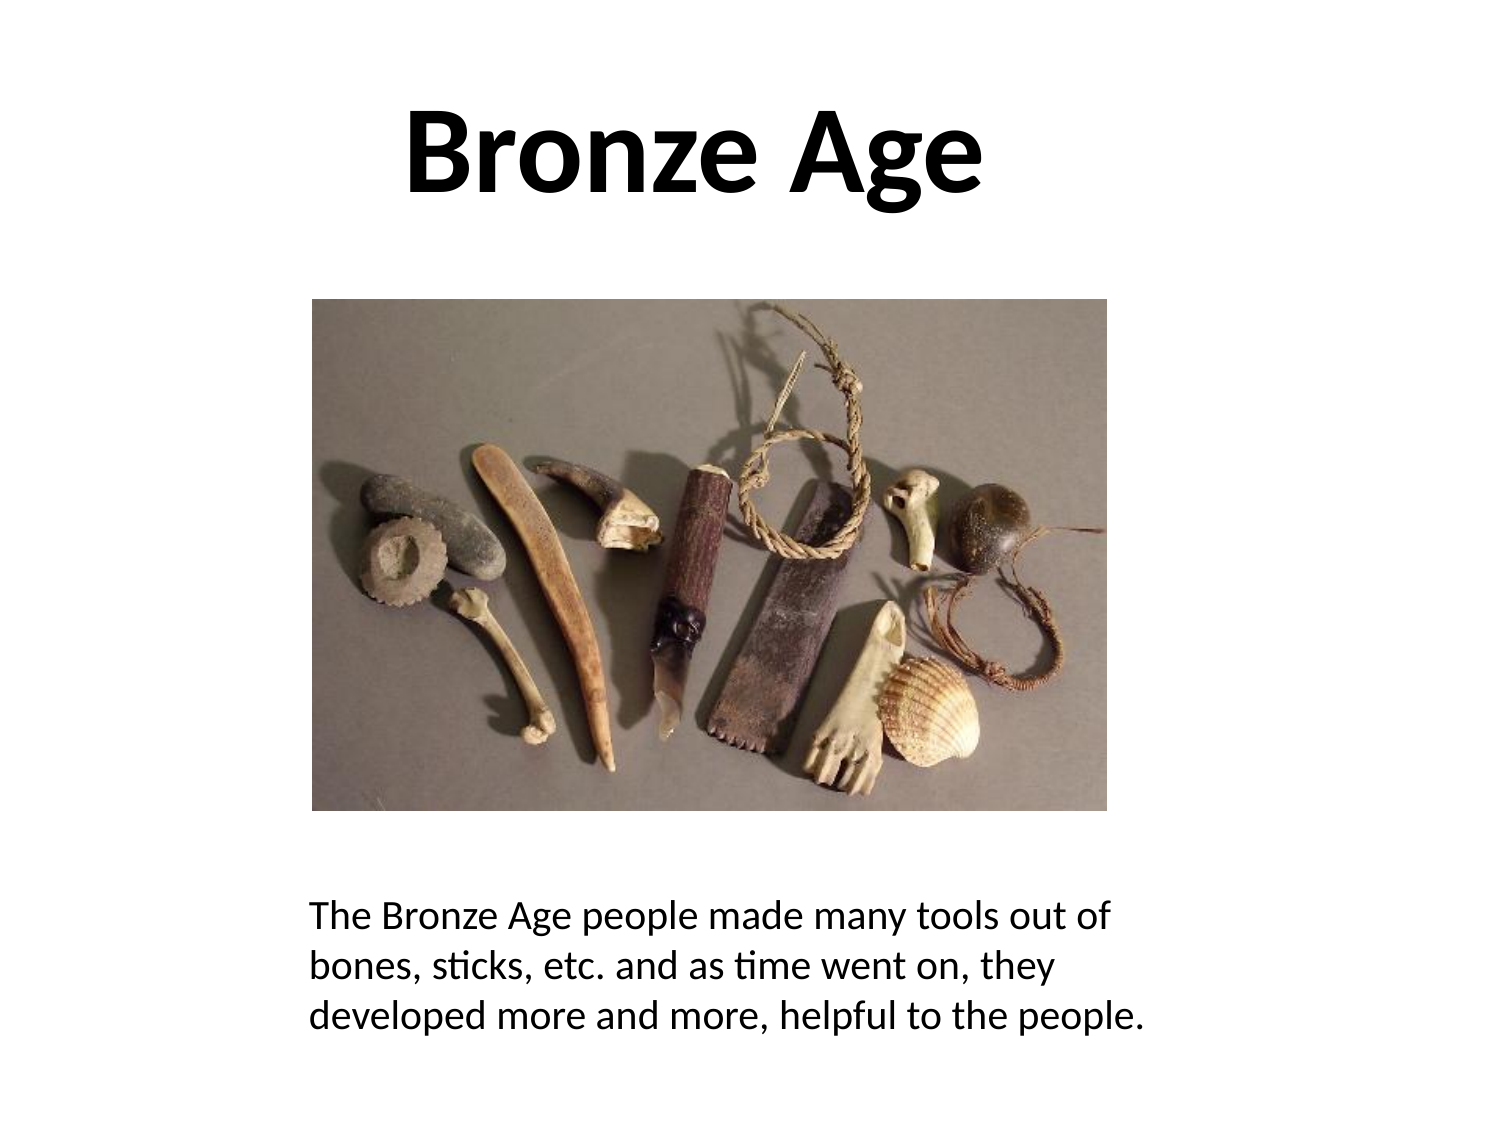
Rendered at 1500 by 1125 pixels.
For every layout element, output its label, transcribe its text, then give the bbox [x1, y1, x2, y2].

list The Bronze Age people made many tools out of bones, sticks, etc. and as time went on, they developed more and more, helpful to the people. [294, 880, 1194, 1013]
picture [312, 299, 1107, 812]
title Bronze Age [205, 87, 1213, 225]
